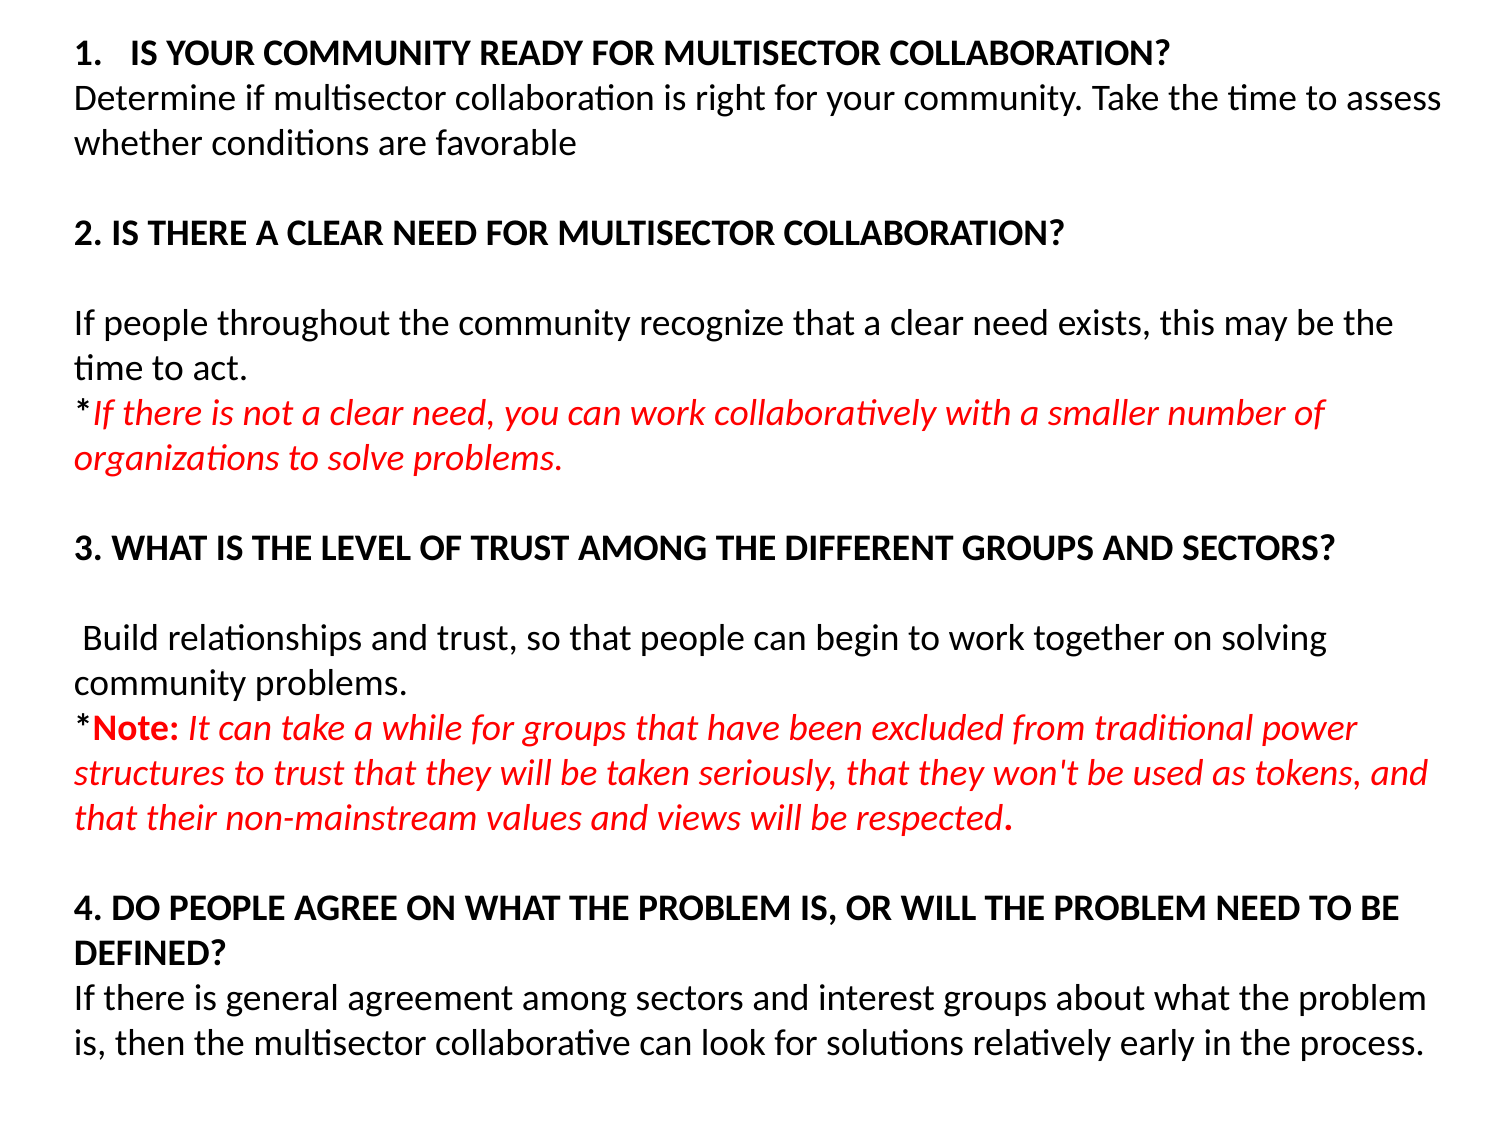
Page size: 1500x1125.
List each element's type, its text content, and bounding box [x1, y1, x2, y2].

text_box IS YOUR COMMUNITY READY FOR MULTISECTOR COLLABORATION? Determine if multisector collaboration is right for your community. Take the time to assess whether conditions are favorable 2. IS THERE A CLEAR NEED FOR MULTISECTOR COLLABORATION? If people throughout the community recognize that a clear need exists, this may be the time to act. *If there is not a clear need, you can work collaboratively with a smaller number of organizations to solve problems. 3. WHAT IS THE LEVEL OF TRUST AMONG THE DIFFERENT GROUPS AND SECTORS? Build relationships and trust, so that people can begin to work together on solving community problems. *Note: It can take a while for groups that have been excluded from traditional power structures to trust that they will be taken seriously, that they won't be used as tokens, and that their non-mainstream values and views will be respected. 4. DO PEOPLE AGREE ON WHAT THE PROBLEM IS, OR WILL THE PROBLEM NEED TO BE DEFINED? If there is general agreement among sectors and interest groups about what the problem is, then the multisector collaborative can look for solutions relatively early in the process. [59, 20, 1469, 1125]
